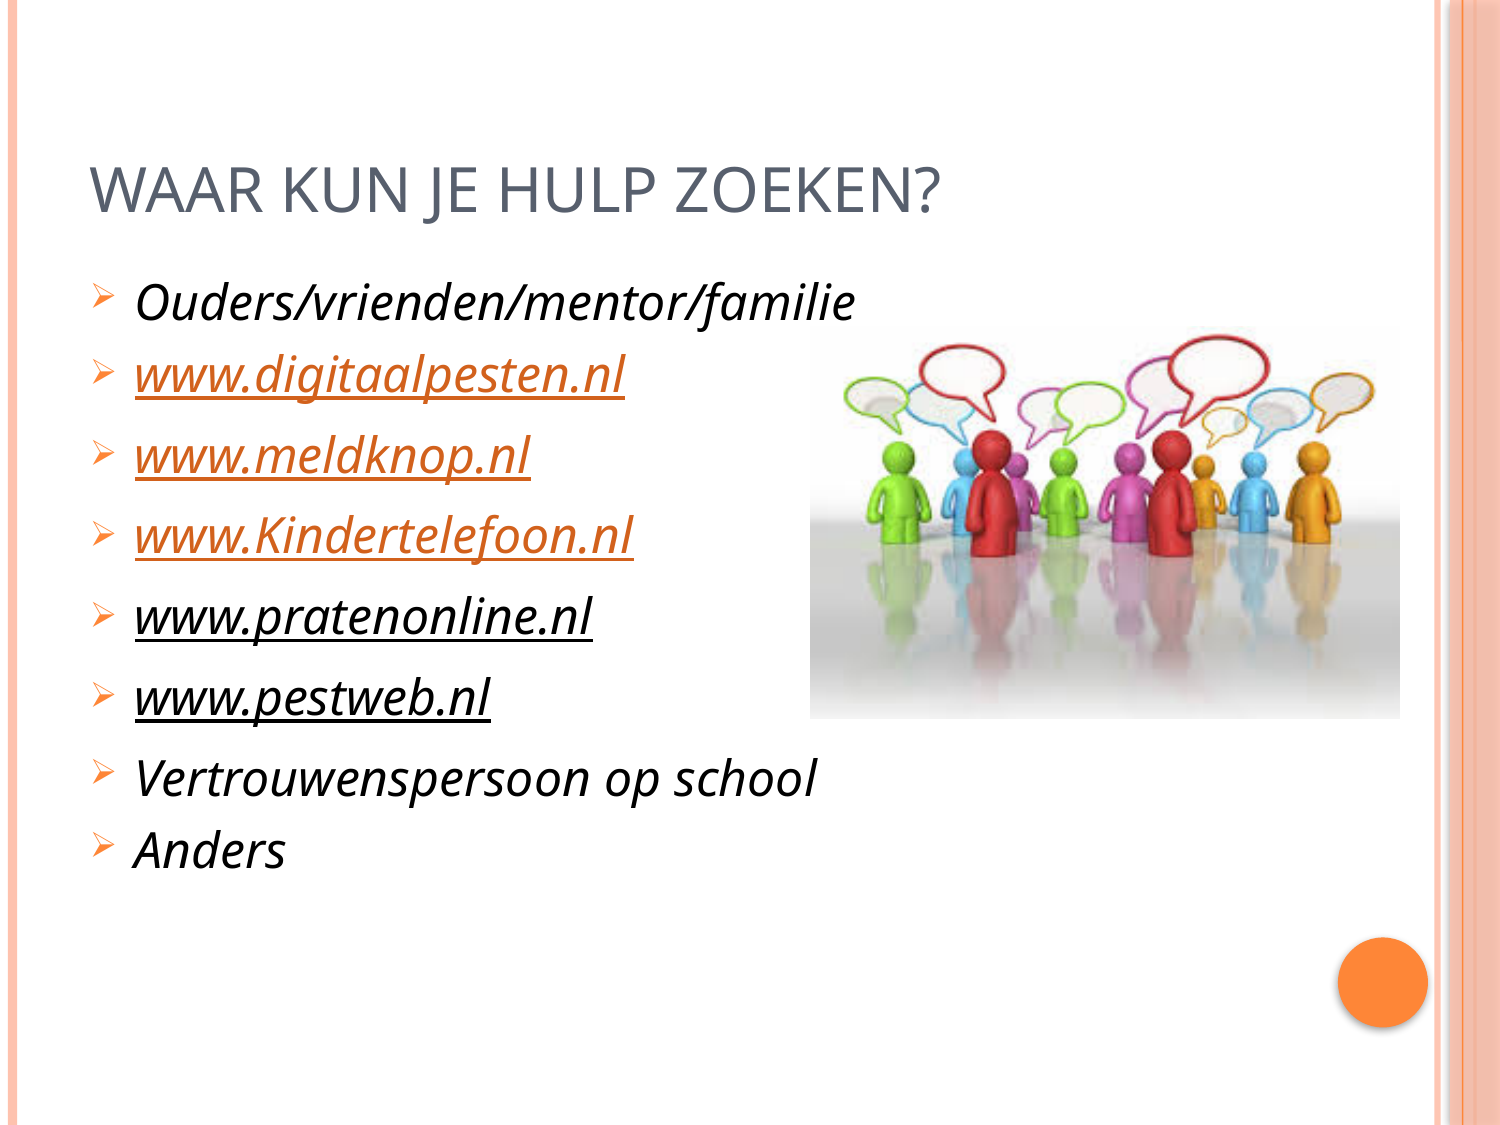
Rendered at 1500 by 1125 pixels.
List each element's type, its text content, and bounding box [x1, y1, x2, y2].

picture [809, 325, 1401, 719]
title Waar kun je hulp zoeken? [75, 45, 1300, 233]
list Ouders/vrienden/mentor/familie www.digitaalpesten.nl www.meldknop.nl www.Kindertelefoon.nl www.pratenonline.nl www.pestweb.nl Vertrouwenspersoon op school Anders [75, 262, 1300, 1062]
